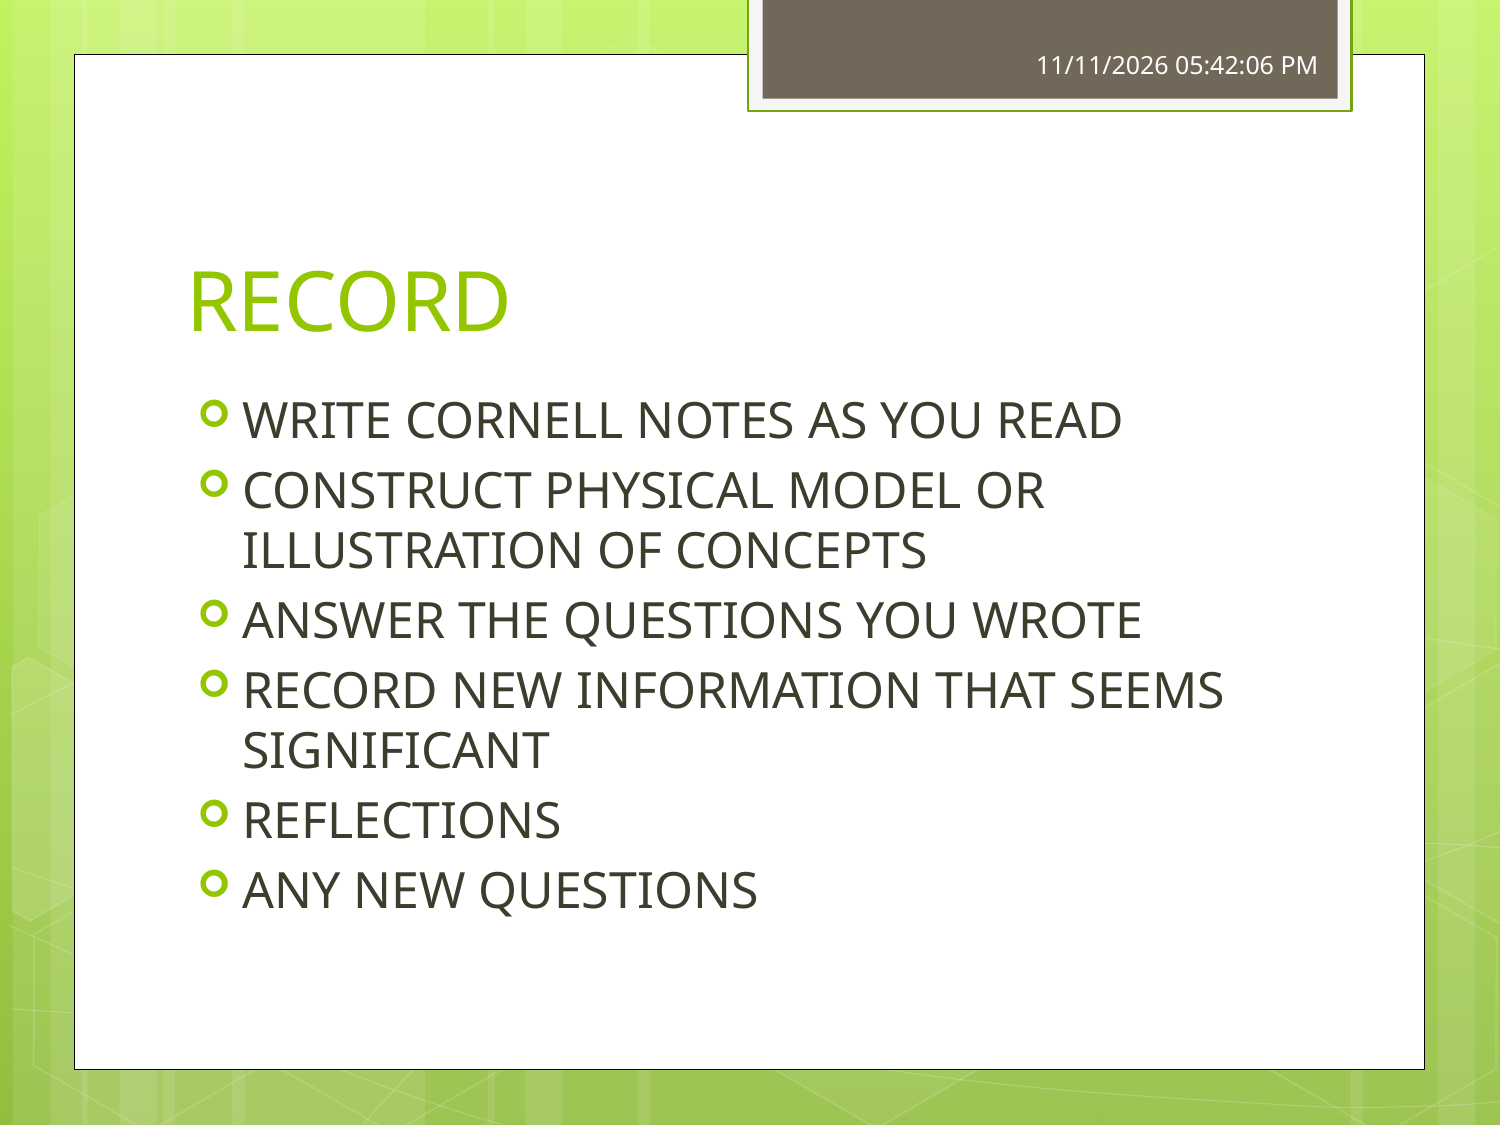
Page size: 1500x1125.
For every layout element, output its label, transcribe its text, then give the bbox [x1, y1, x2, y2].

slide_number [983, 36, 1334, 97]
list WRITE CORNELL NOTES AS YOU READ CONSTRUCT PHYSICAL MODEL OR ILLUSTRATION OF CONCEPTS ANSWER THE QUESTIONS YOU WROTE RECORD NEW INFORMATION THAT SEEMS SIGNIFICANT REFLECTIONS ANY NEW QUESTIONS [171, 381, 1283, 957]
title RECORD [171, 168, 1324, 357]
